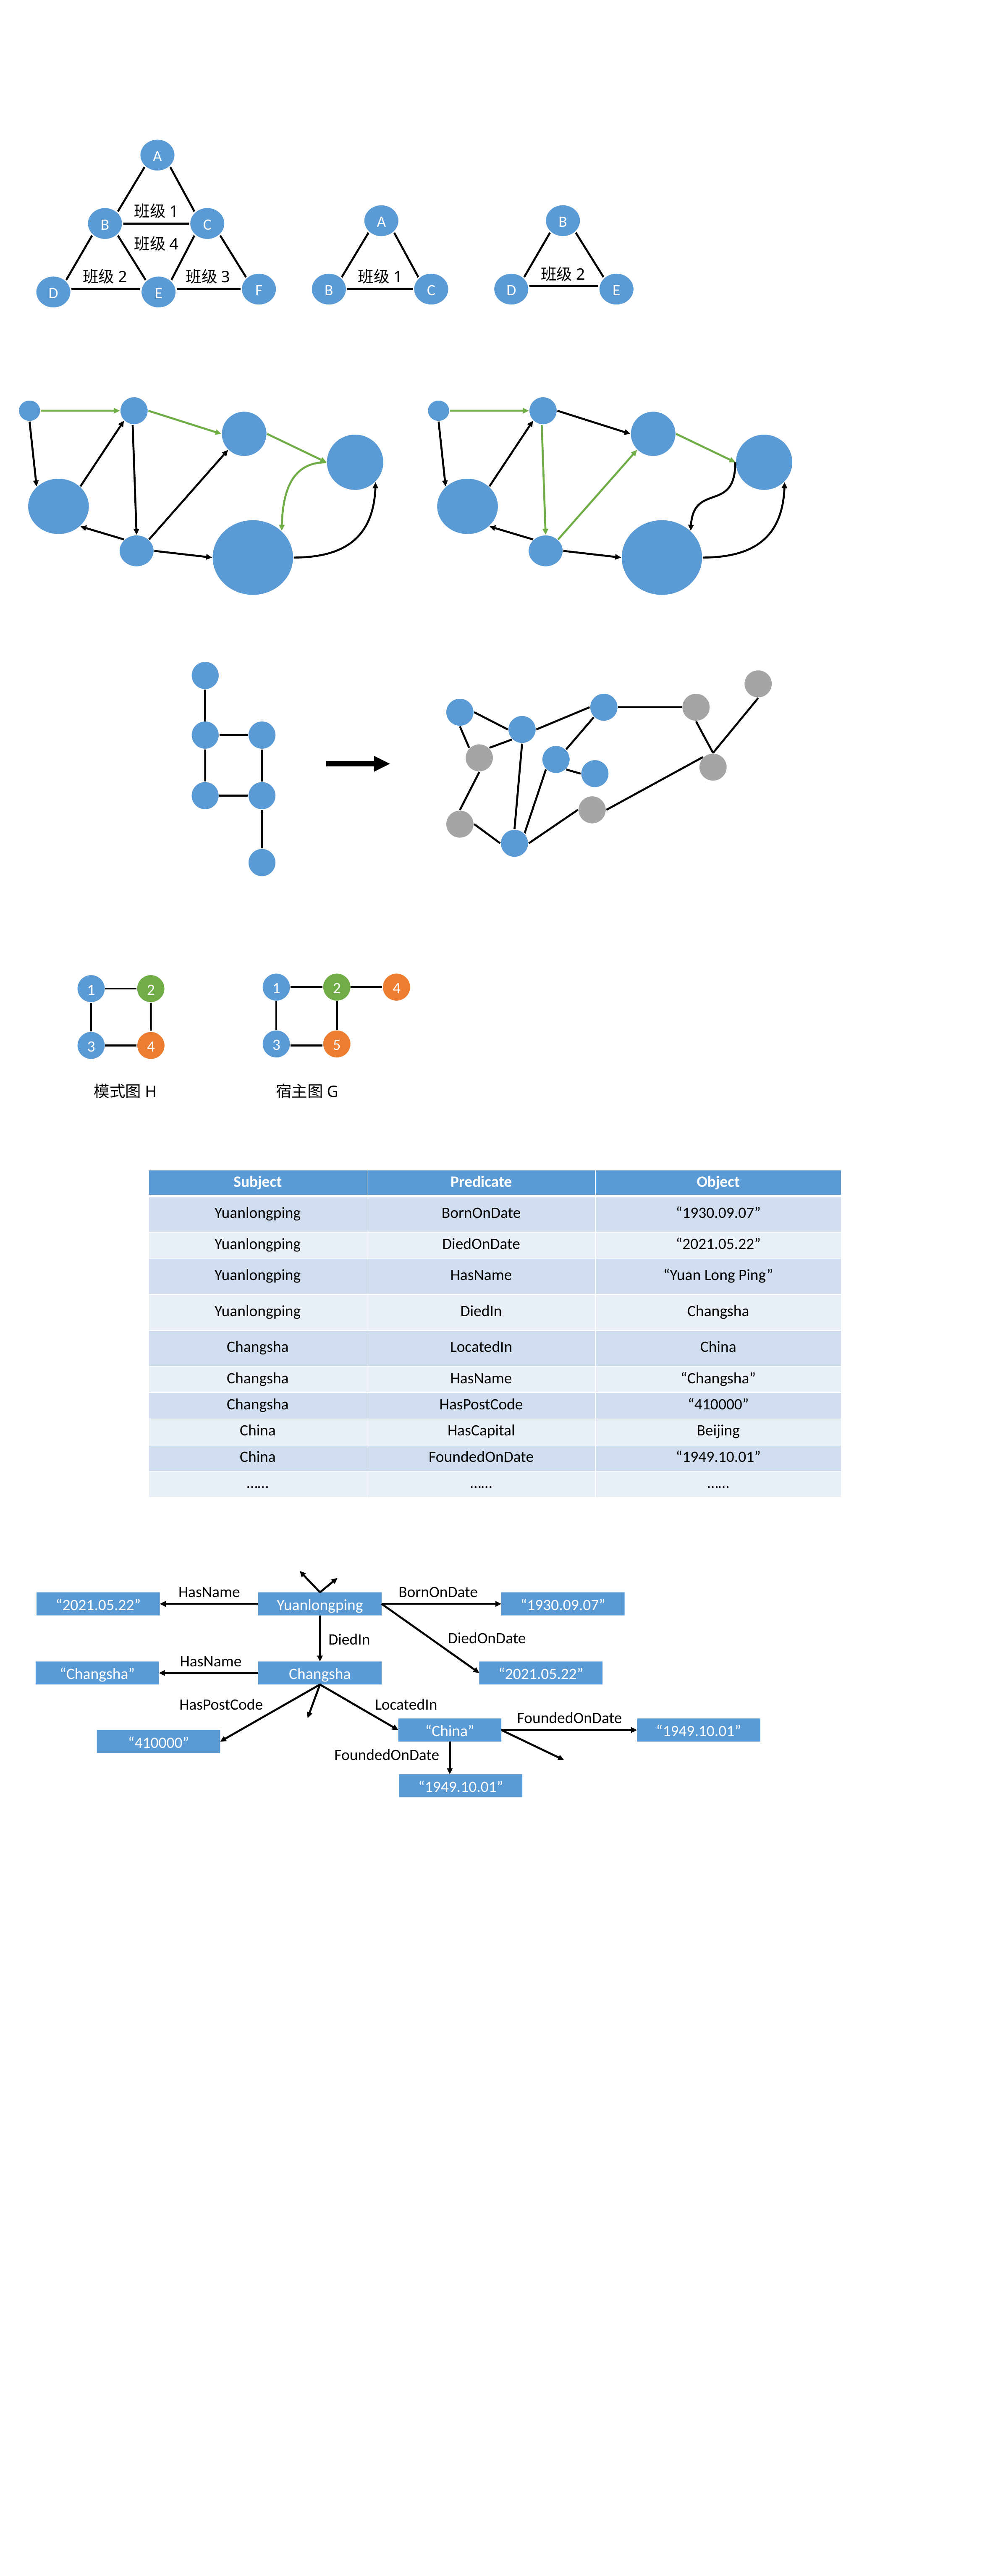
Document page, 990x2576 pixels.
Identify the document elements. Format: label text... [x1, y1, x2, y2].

text_box [629, 410, 677, 458]
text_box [170, 166, 195, 212]
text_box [514, 743, 522, 829]
text_box B [310, 272, 348, 306]
text_box [736, 433, 794, 483]
table_cell HasPostCode [367, 1393, 595, 1419]
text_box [29, 421, 37, 487]
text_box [474, 712, 508, 730]
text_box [529, 810, 578, 844]
table_cell LocatedIn [367, 1331, 595, 1366]
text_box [148, 411, 221, 434]
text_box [676, 434, 736, 462]
text_box [681, 692, 711, 722]
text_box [438, 421, 446, 487]
text_box [499, 828, 529, 858]
text_box [17, 399, 42, 422]
table_cell Beijing [596, 1419, 841, 1445]
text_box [542, 425, 546, 535]
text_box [563, 551, 621, 558]
text_box 宿主图G [270, 1078, 345, 1103]
text_box D [35, 275, 72, 309]
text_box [65, 235, 93, 281]
text_box [190, 660, 220, 690]
text_box E [598, 272, 635, 306]
text_box 班级3 [179, 264, 236, 289]
text_box [743, 669, 773, 699]
text_box B [86, 207, 123, 241]
table_cell HasName [367, 1259, 595, 1294]
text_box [149, 450, 228, 540]
text_box 班级1 [352, 264, 409, 289]
text_box 4 [381, 972, 411, 1002]
table_header Subject [149, 1170, 367, 1195]
text_box [445, 809, 475, 839]
table_cell Changsha [149, 1367, 367, 1392]
text_box C [189, 207, 226, 241]
table_cell …… [596, 1472, 841, 1497]
table_cell “1930.09.07” [596, 1197, 841, 1232]
text_box [327, 433, 385, 483]
text_box C [413, 272, 450, 306]
text_box [220, 410, 268, 458]
table_cell “2021.05.22” [596, 1233, 841, 1258]
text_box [474, 824, 500, 844]
table_cell HasName [367, 1367, 595, 1392]
table_cell Yuanlongping [149, 1259, 367, 1294]
text_box [119, 396, 149, 425]
text_box 3 [76, 1031, 106, 1060]
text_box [489, 420, 533, 487]
table_cell BornOnDate [367, 1197, 595, 1232]
table_cell FoundedOnDate [367, 1445, 595, 1471]
table_cell China [149, 1445, 367, 1471]
table_cell …… [367, 1472, 595, 1497]
text_box 班级4 [128, 231, 185, 256]
table_cell Yuanlongping [149, 1233, 367, 1258]
table_cell DiedOnDate [367, 1233, 595, 1258]
table_cell China [596, 1331, 841, 1366]
table_cell Changsha [149, 1331, 367, 1366]
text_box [281, 462, 327, 531]
text_box 5 [322, 1029, 352, 1059]
text_box [589, 692, 619, 722]
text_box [460, 772, 479, 810]
text_box F [240, 272, 278, 306]
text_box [696, 721, 713, 753]
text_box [171, 235, 195, 281]
text_box [464, 743, 495, 773]
text_box [247, 781, 277, 811]
text_box [528, 396, 558, 426]
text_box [394, 232, 419, 278]
text_box [247, 720, 277, 750]
text_box [577, 795, 607, 825]
text_box [118, 534, 155, 568]
table_cell Changsha [596, 1295, 841, 1330]
text_box [580, 758, 606, 789]
table_cell …… [149, 1472, 367, 1497]
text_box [489, 526, 533, 540]
text_box [26, 477, 90, 535]
table_cell China [149, 1419, 367, 1445]
table_cell “Yuan Long Ping” [596, 1259, 841, 1294]
text_box 4 [136, 1031, 166, 1060]
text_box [117, 235, 146, 281]
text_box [154, 551, 212, 558]
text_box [293, 482, 376, 558]
text_box 1 [76, 973, 106, 1004]
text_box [35, 1571, 760, 1797]
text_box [558, 450, 637, 540]
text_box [575, 232, 604, 278]
text_box D [493, 272, 530, 306]
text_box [606, 757, 703, 810]
table_cell “1949.10.01” [596, 1445, 841, 1471]
table_header Object [596, 1170, 841, 1195]
table_cell Changsha [149, 1393, 367, 1419]
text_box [341, 232, 369, 278]
text_box [436, 477, 500, 535]
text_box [557, 411, 631, 434]
text_box E [140, 275, 177, 309]
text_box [566, 717, 594, 750]
text_box 班级1 [128, 198, 185, 223]
text_box A [139, 138, 176, 172]
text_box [80, 420, 124, 487]
text_box [190, 720, 220, 750]
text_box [524, 769, 546, 834]
text_box A [363, 204, 400, 238]
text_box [133, 425, 137, 535]
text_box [460, 726, 469, 748]
text_box [190, 781, 220, 811]
text_box B [544, 204, 581, 238]
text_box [220, 235, 246, 278]
table_cell Yuanlongping [149, 1295, 367, 1330]
text_box [247, 847, 277, 878]
table_cell HasCapital [367, 1419, 595, 1445]
text_box 1 [261, 972, 291, 1002]
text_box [713, 698, 758, 753]
text_box [427, 399, 450, 422]
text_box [702, 482, 785, 558]
text_box 班级2 [534, 261, 592, 286]
text_box [620, 519, 704, 596]
text_box [527, 534, 564, 568]
table_cell “Changsha” [596, 1367, 841, 1392]
text_box 模式图H [88, 1078, 163, 1103]
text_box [524, 232, 550, 278]
text_box 2 [136, 973, 166, 1004]
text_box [267, 434, 327, 462]
table_cell DiedIn [367, 1295, 595, 1330]
text_box [541, 745, 571, 774]
table_cell “410000” [596, 1393, 841, 1419]
text_box [445, 697, 475, 727]
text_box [691, 462, 736, 531]
text_box 3 [261, 1029, 291, 1059]
table_cell Yuanlongping [149, 1197, 367, 1232]
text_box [117, 166, 145, 212]
table_header Predicate [367, 1170, 595, 1195]
text_box [703, 753, 728, 782]
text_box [489, 739, 512, 748]
text_box 2 [322, 972, 352, 1002]
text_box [80, 526, 124, 540]
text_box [566, 769, 581, 774]
text_box [507, 714, 537, 745]
text_box [211, 519, 295, 596]
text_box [536, 707, 590, 730]
text_box 班级2 [76, 264, 134, 289]
